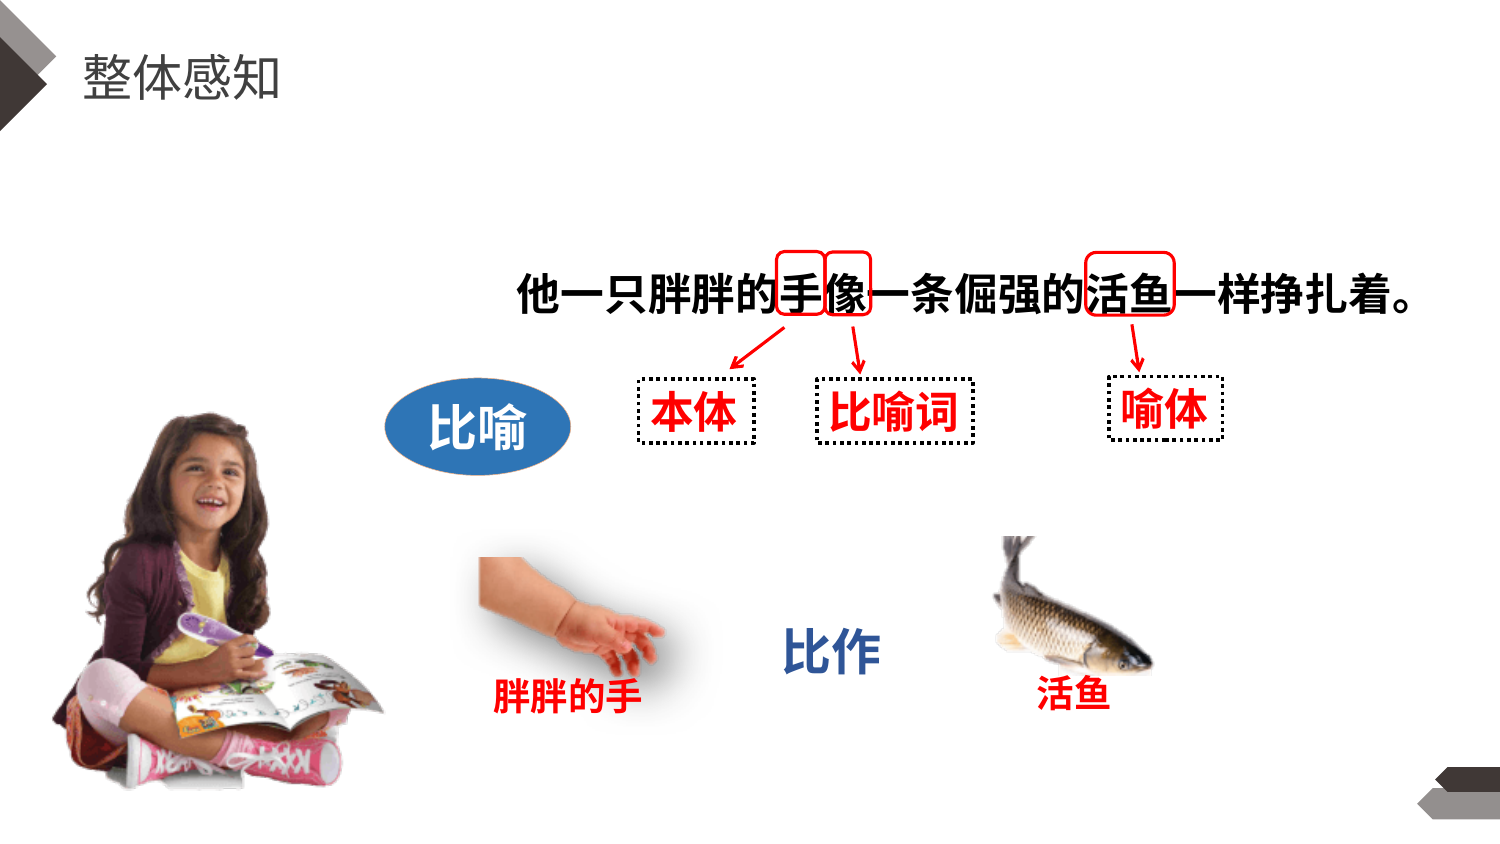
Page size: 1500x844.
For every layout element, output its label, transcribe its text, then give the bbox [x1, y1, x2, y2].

text_box 比喻词 [816, 379, 973, 443]
picture [0, 354, 439, 844]
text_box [972, 536, 1267, 724]
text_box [852, 326, 861, 375]
text_box 他一只胖胖的手像一条倔强的活鱼一样挣扎着。 [505, 234, 1418, 325]
text_box [775, 250, 825, 315]
text_box [1085, 251, 1175, 316]
text_box 喻体 [1109, 376, 1223, 441]
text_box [729, 327, 785, 370]
text_box 整体感知 [71, 40, 579, 113]
text_box 本体 [638, 379, 755, 443]
text_box 比作 [770, 614, 939, 686]
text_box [1131, 324, 1140, 373]
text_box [478, 557, 723, 726]
text_box [824, 251, 872, 316]
text_box 比喻 [439, 376, 572, 477]
